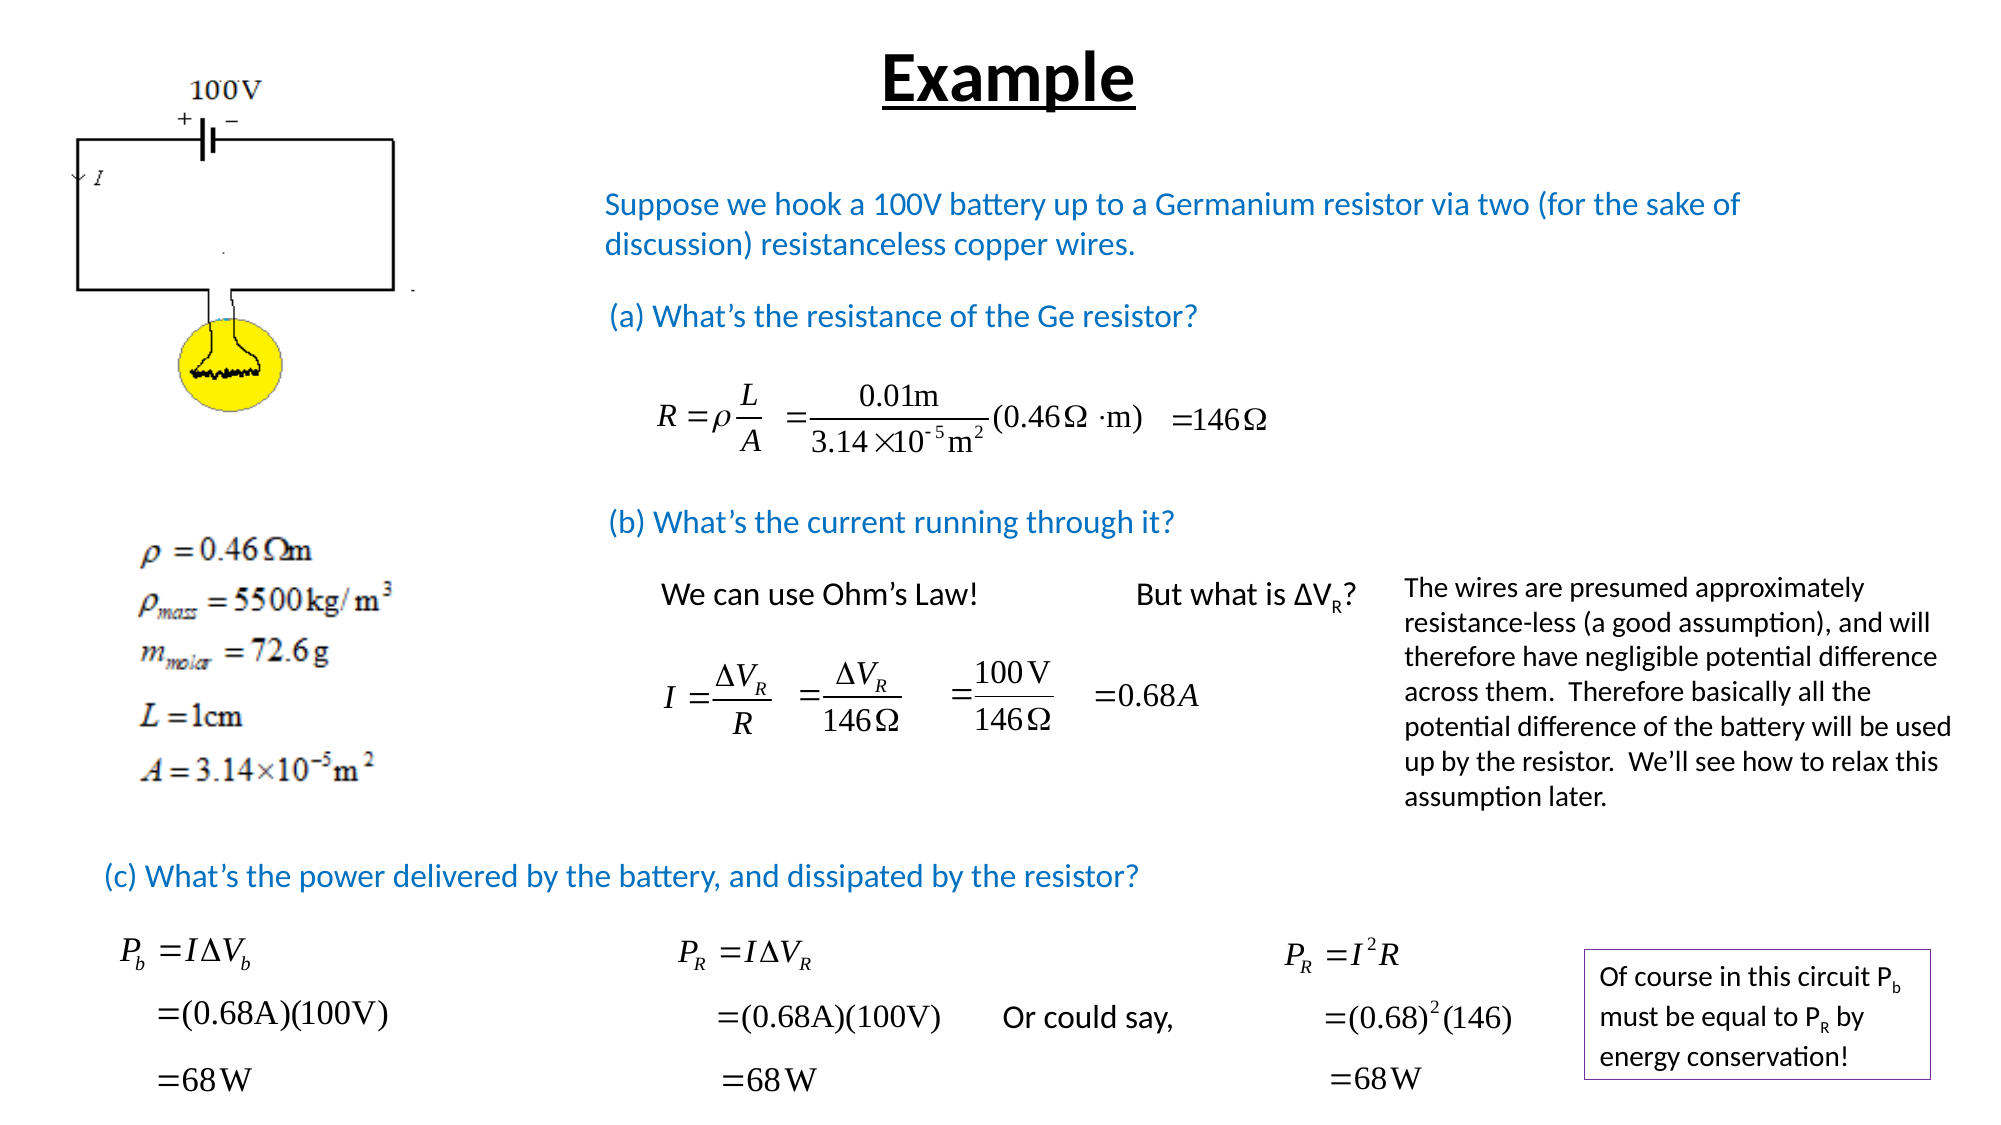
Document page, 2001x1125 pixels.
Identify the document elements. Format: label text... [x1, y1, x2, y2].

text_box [714, 1059, 824, 1107]
text_box Example [867, 31, 1172, 125]
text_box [710, 997, 947, 1042]
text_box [39, 31, 443, 521]
text_box We can use Ohm’s Law! [646, 564, 1121, 620]
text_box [672, 929, 817, 979]
text_box The wires are presumed approximately resistance-less (a good assumption), and will therefore have negligible potential difference across them. Therefore basically all the potential difference of the battery will be used up by the resistor. We’ll see how to relax this assumption later. [1389, 560, 1993, 820]
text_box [1317, 992, 1518, 1042]
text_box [1278, 929, 1407, 982]
text_box (c) What’s the power delivered by the battery, and dissipated by the resistor? [88, 846, 1157, 902]
text_box Or could say, [987, 988, 1204, 1043]
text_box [943, 651, 1060, 747]
text_box Suppose we hook a 100V battery up to a Germanium resistor via two (for the sake of discussion) resistanceless copper wires. [590, 174, 1831, 270]
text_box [1164, 401, 1273, 445]
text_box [791, 652, 908, 747]
text_box But what is ΔVR? [1121, 564, 1389, 625]
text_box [651, 374, 768, 459]
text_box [1087, 675, 1204, 715]
text_box Of course in this circuit Pb must be equal to PR by energy conservation! [1584, 949, 1931, 1080]
picture [118, 504, 398, 834]
text_box (a) What’s the resistance of the Ge resistor? [594, 287, 1215, 342]
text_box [149, 1059, 259, 1107]
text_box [113, 926, 258, 979]
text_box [1317, 1059, 1429, 1103]
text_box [773, 375, 1150, 460]
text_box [149, 992, 394, 1039]
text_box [657, 655, 779, 742]
text_box (b) What’s the current running through it? [593, 492, 1192, 548]
